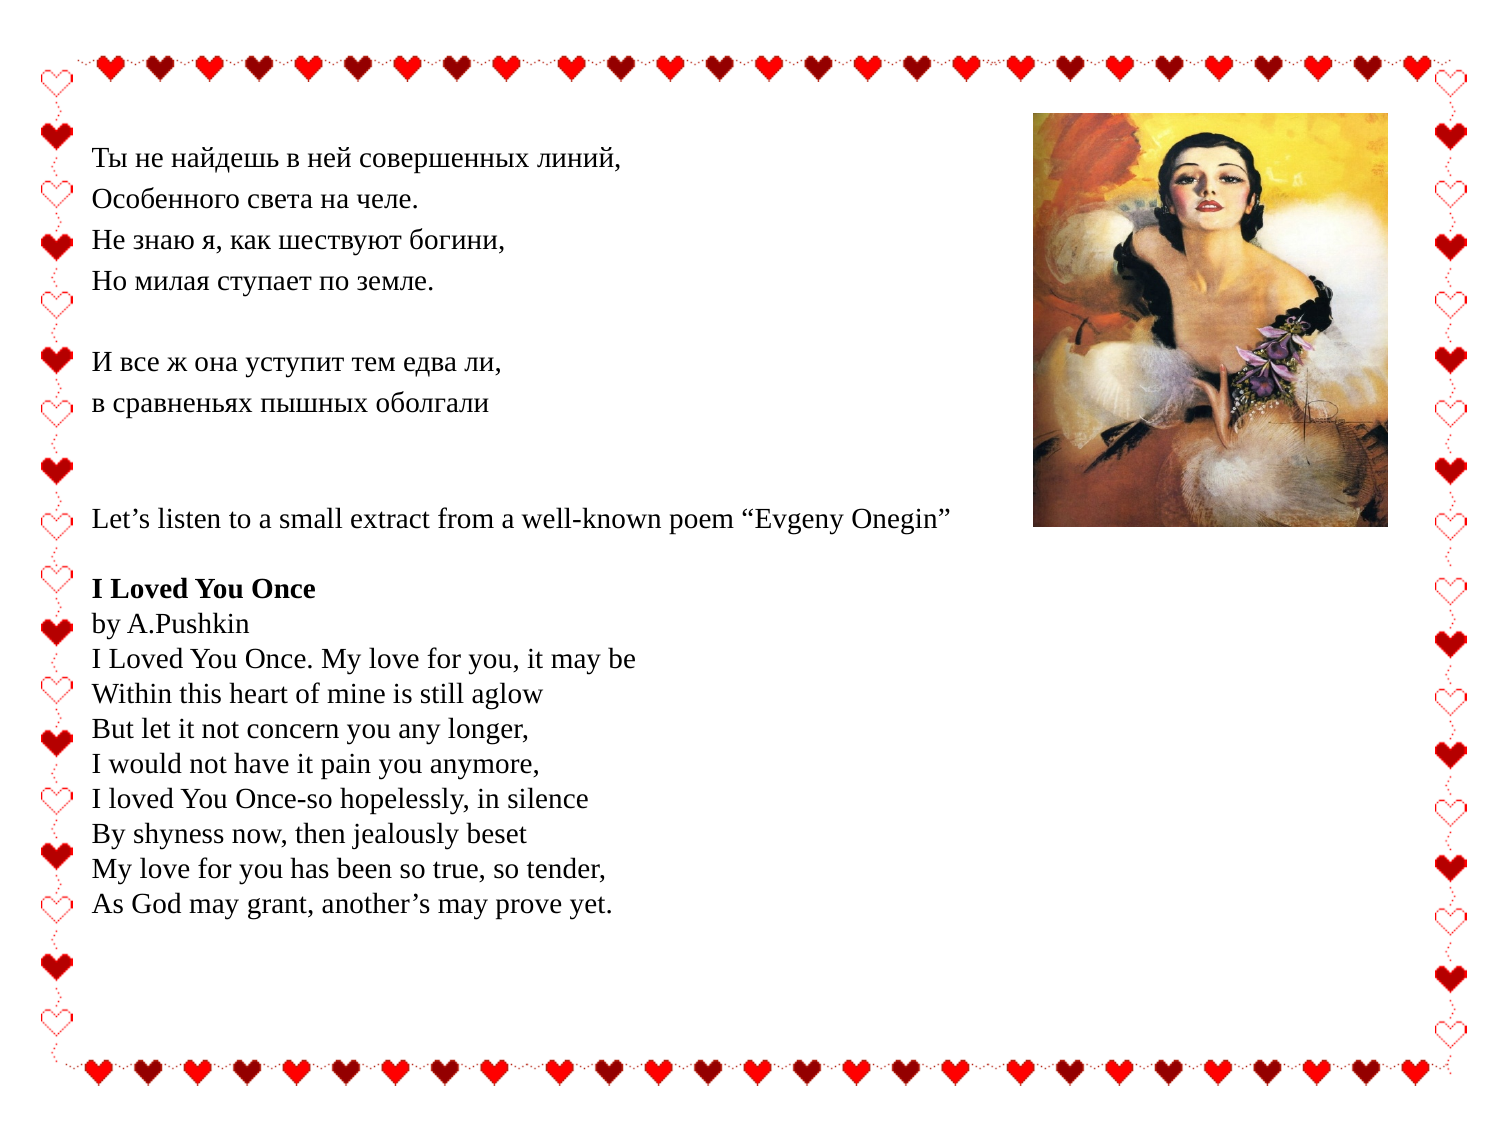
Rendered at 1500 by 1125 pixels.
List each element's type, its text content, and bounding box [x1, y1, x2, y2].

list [1434, 575, 1468, 1077]
picture [1033, 113, 1388, 528]
picture [537, 54, 1003, 82]
picture [40, 66, 1452, 1086]
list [1004, 54, 1453, 82]
text_box [79, 125, 1388, 740]
list Ты не найдешь в ней совершенных линий, Особенного света на челе. Не знаю я, как шествуют богини, Но милая ступает по земле. И все ж она уступит тем едва ли, в сравненьях пышных оболгали Let’s listen to a small extract from a well-known poem “Evgeny Onegin” I Loved You Once by A.Pushkin I Loved You Once. My love for you, it may be Within this heart of mine is still aglow But let it not concern you any longer, I would not have it pain you anymore, I loved You Once-so hopelessly, in silence By shyness now, then jealously beset My love for you has been so true, so tender, As God may grant, another’s may prove yet. [79, 90, 1431, 1056]
picture [1434, 66, 1468, 569]
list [76, 54, 535, 82]
